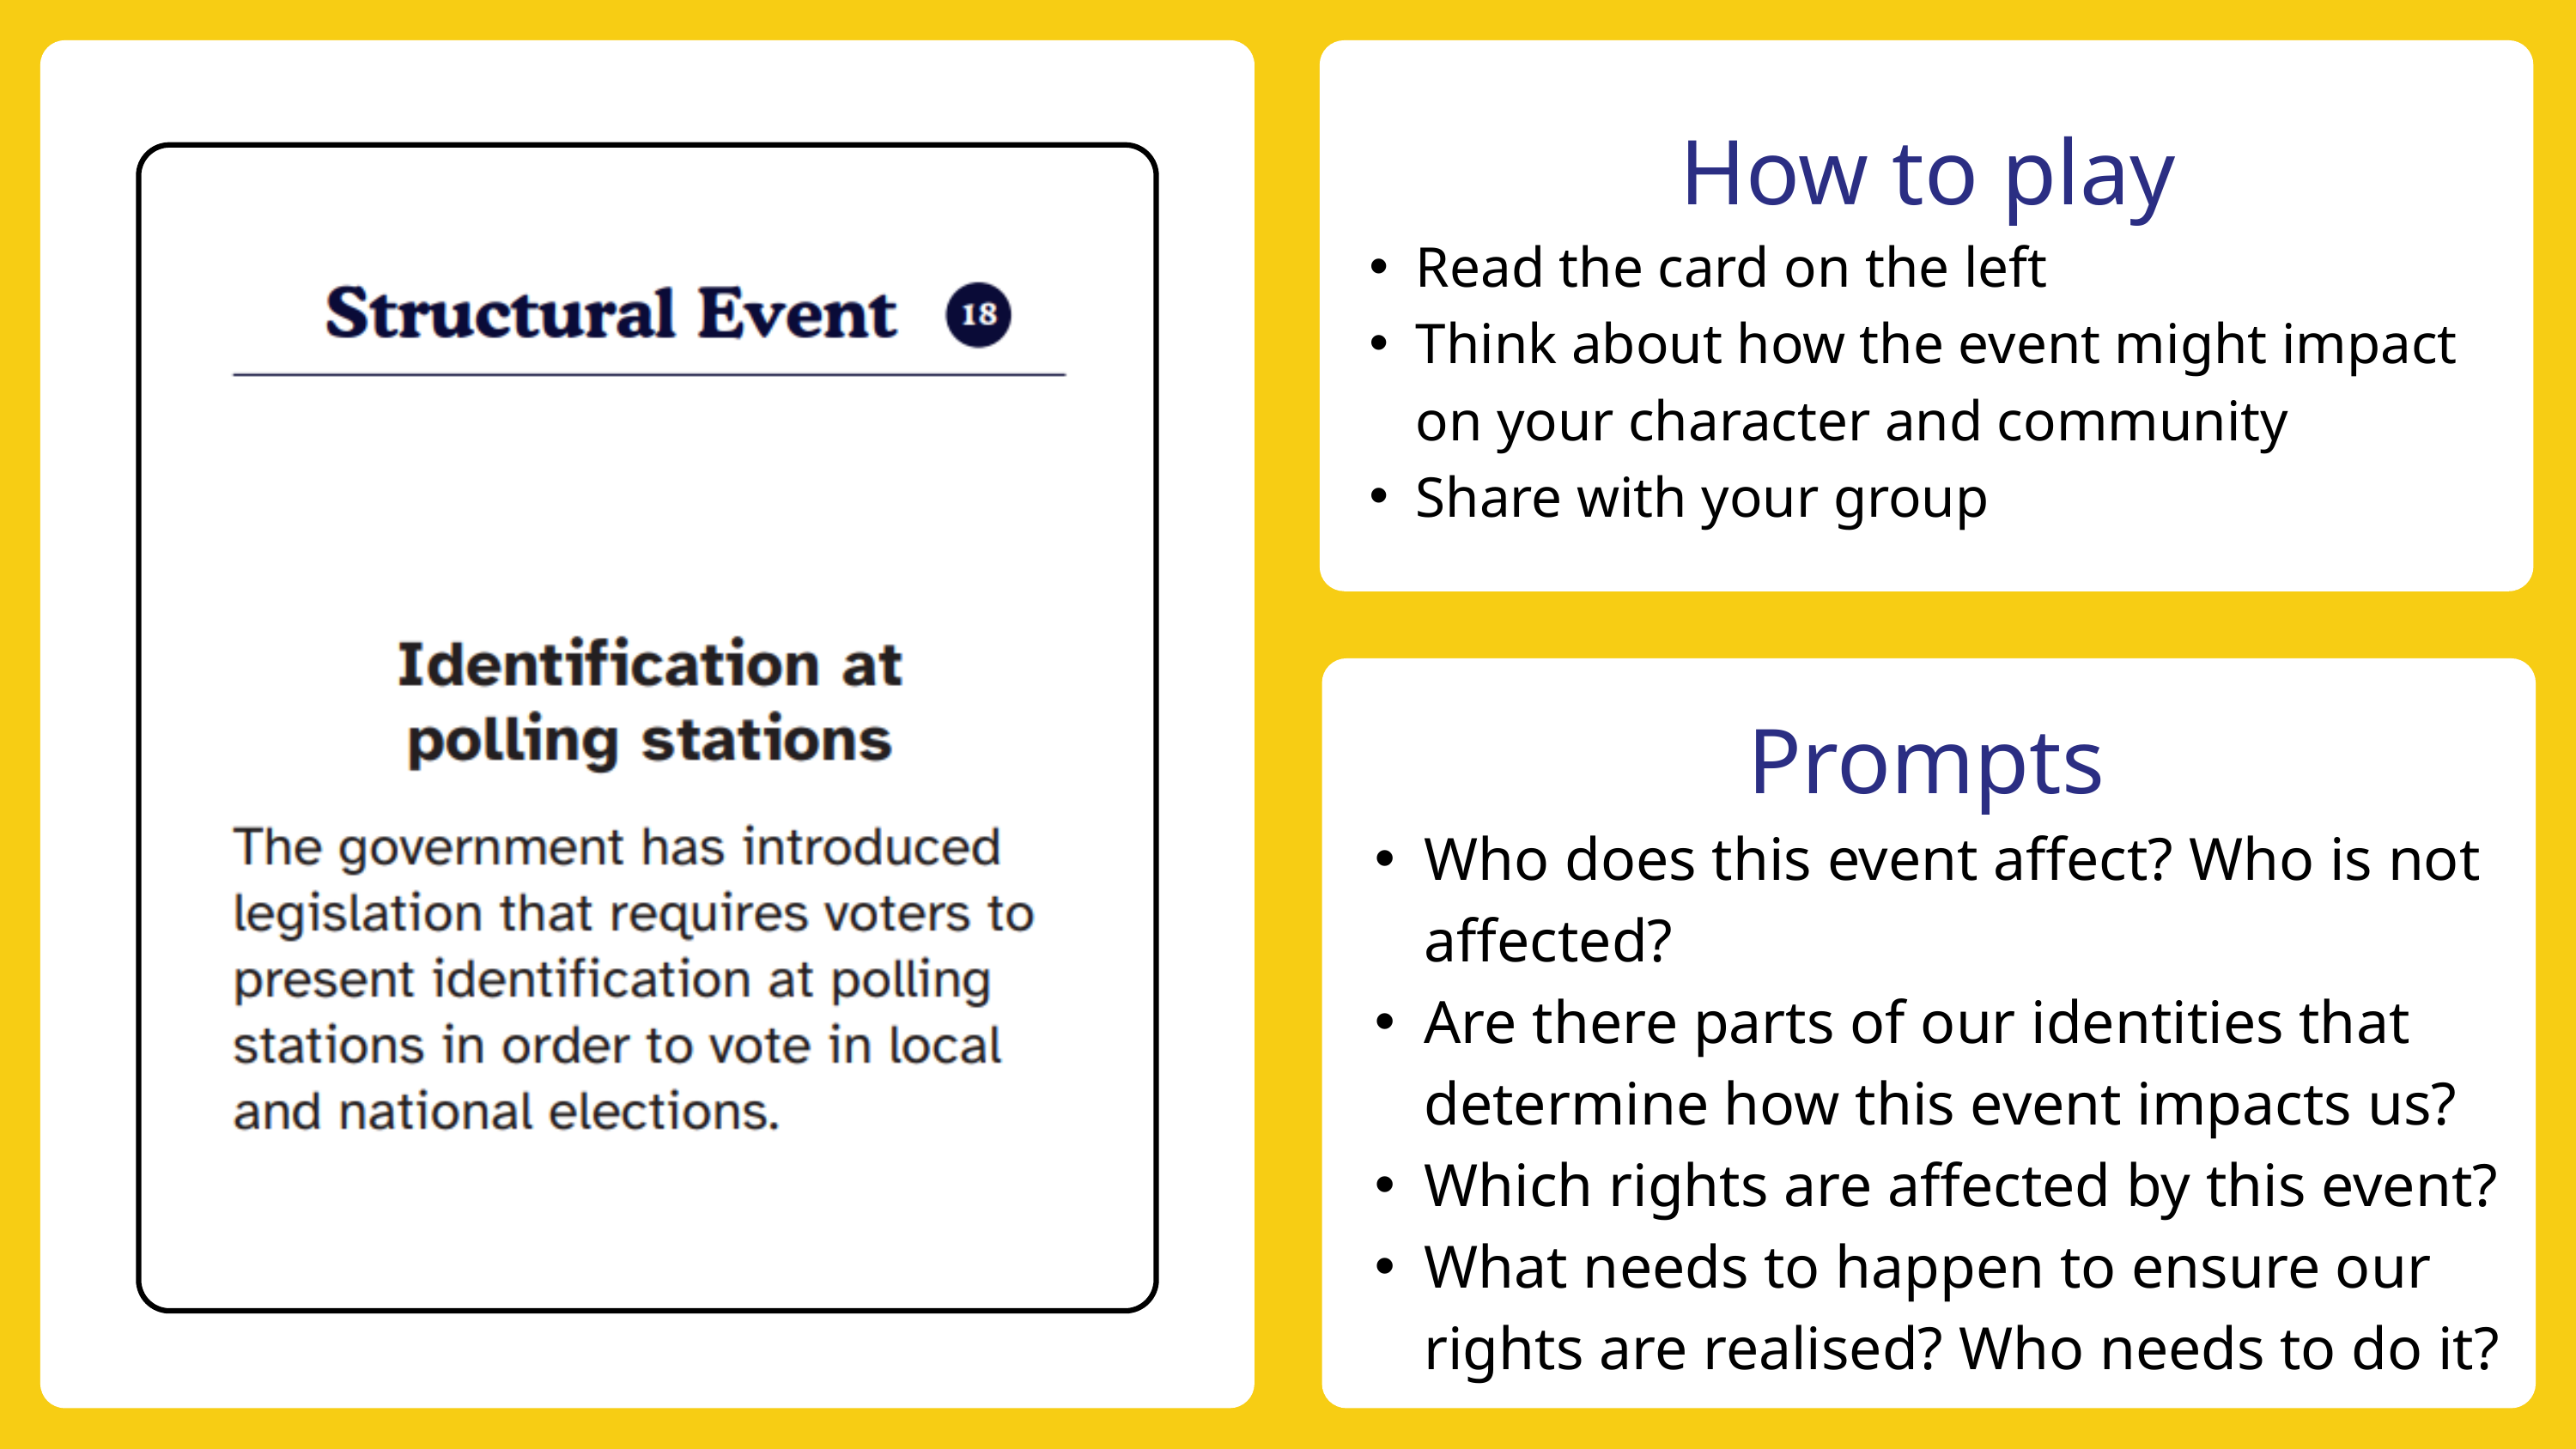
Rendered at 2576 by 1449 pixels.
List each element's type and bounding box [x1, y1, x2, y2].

text_box [138, 144, 1157, 1312]
text_box [39, 39, 2537, 1409]
